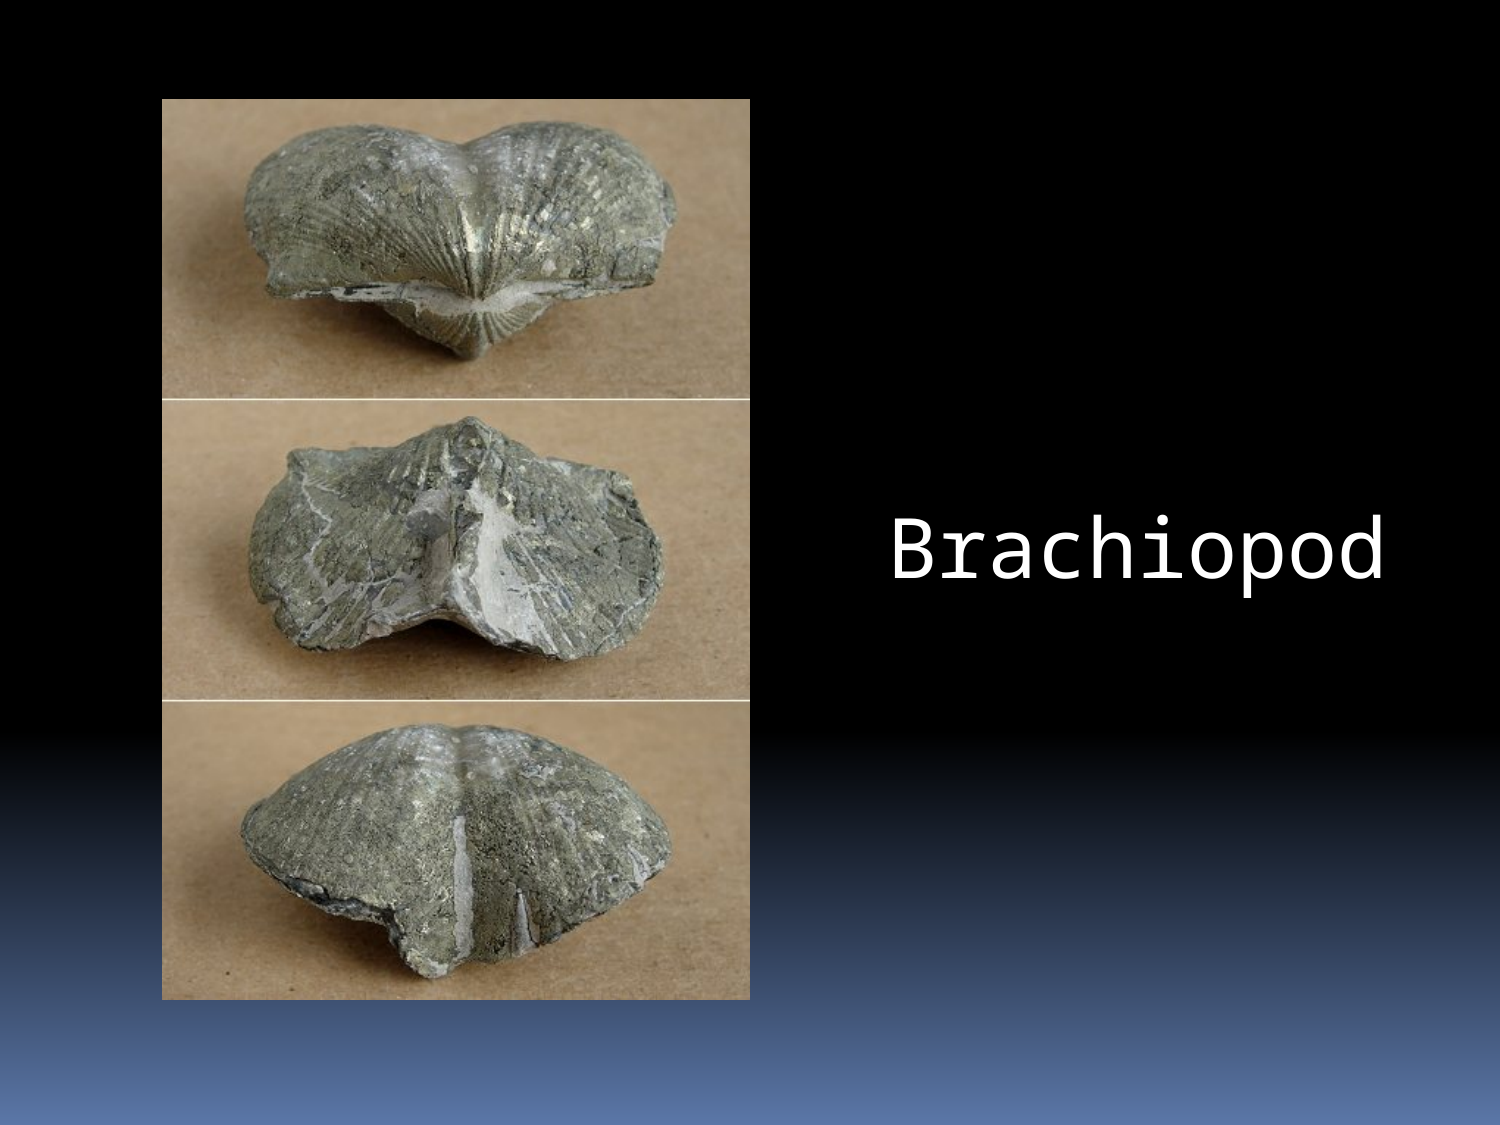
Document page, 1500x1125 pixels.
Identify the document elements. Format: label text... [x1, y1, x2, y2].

picture [162, 99, 751, 1001]
text_box Brachiopod [862, 487, 1413, 603]
